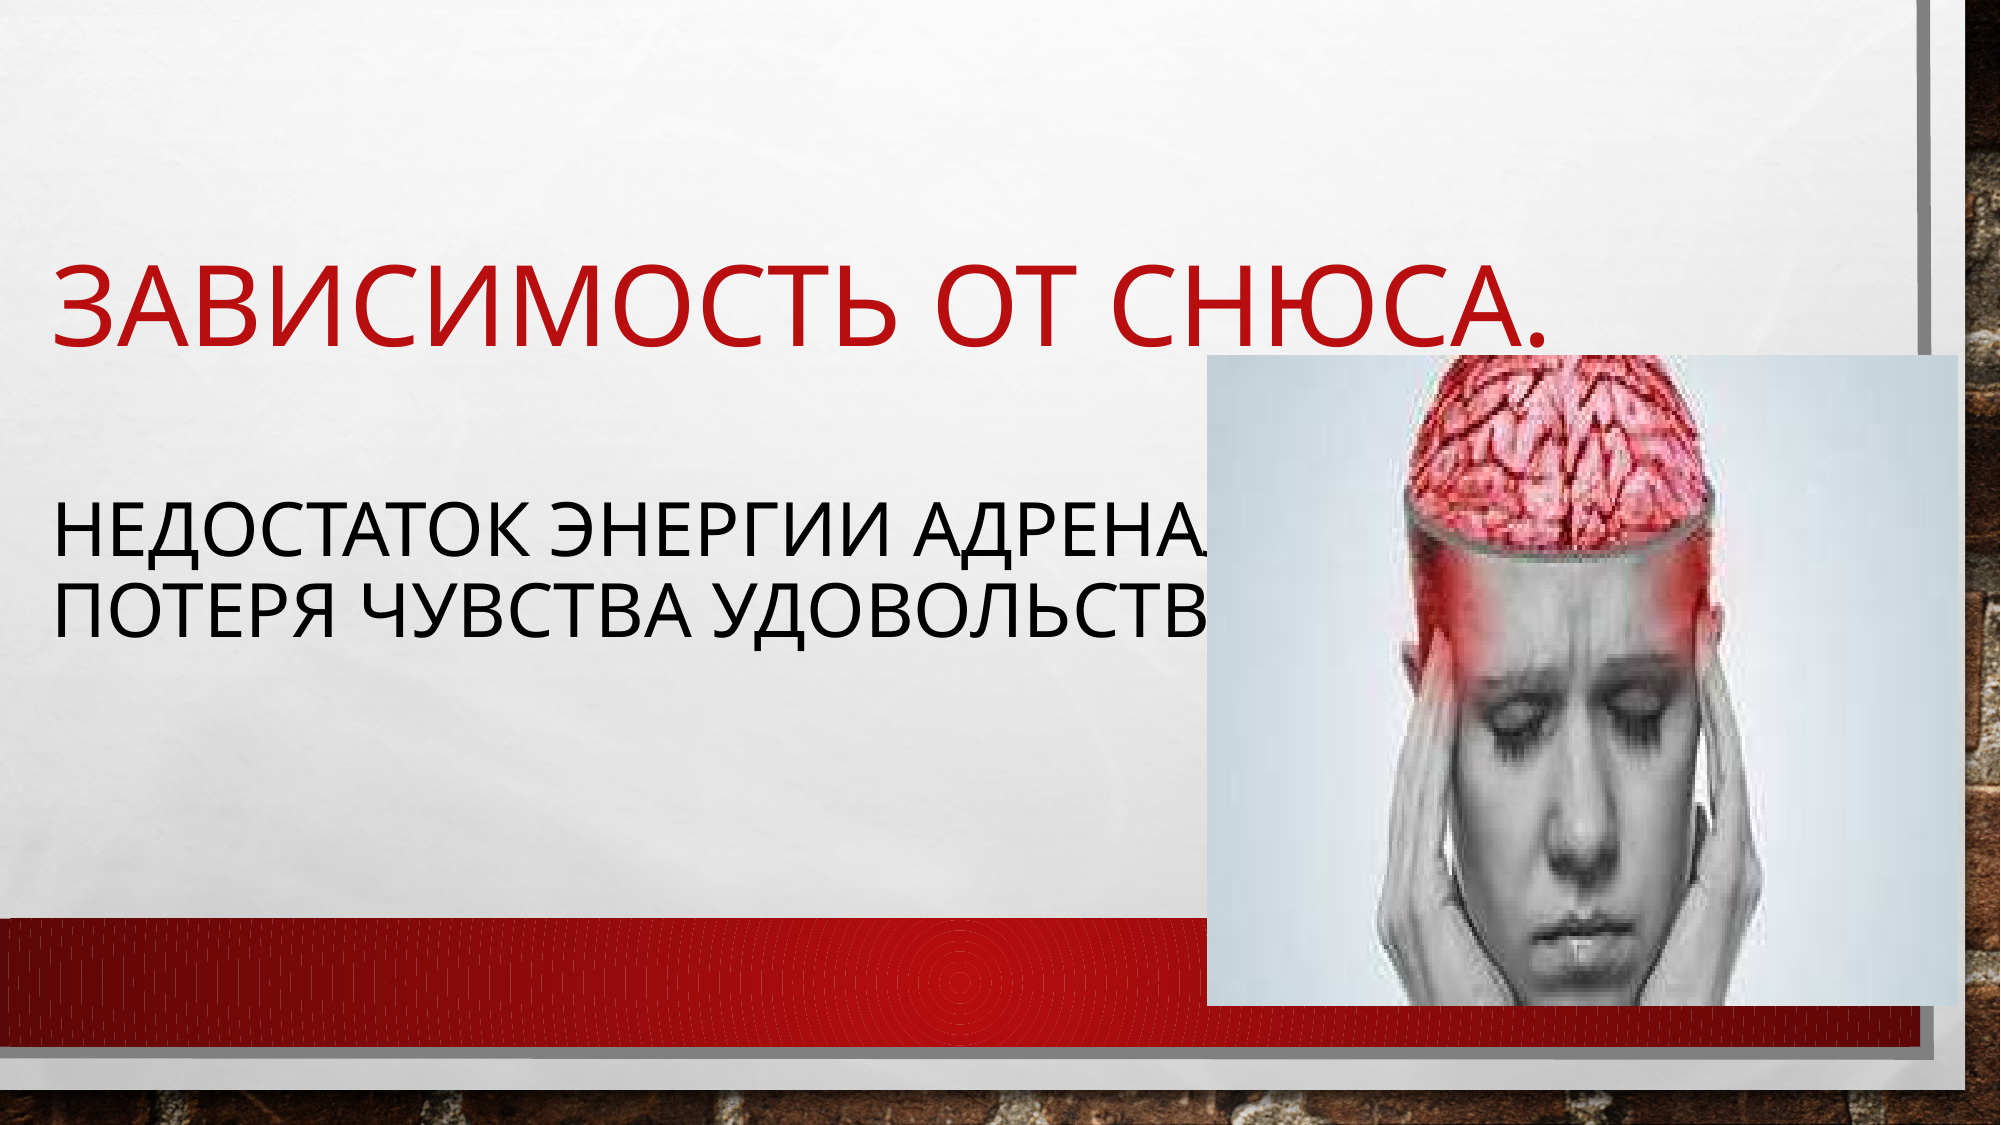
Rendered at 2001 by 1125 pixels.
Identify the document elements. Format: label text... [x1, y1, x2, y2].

title ЗАВИСИМОСТЬ ОТ СНЮСА. НЕДОСТАТОК ЭНЕРГИИ Адреналин; потеря чувства удовольствия [36, 87, 1743, 816]
picture [0, 0, 2000, 1125]
picture [1207, 355, 1958, 1006]
